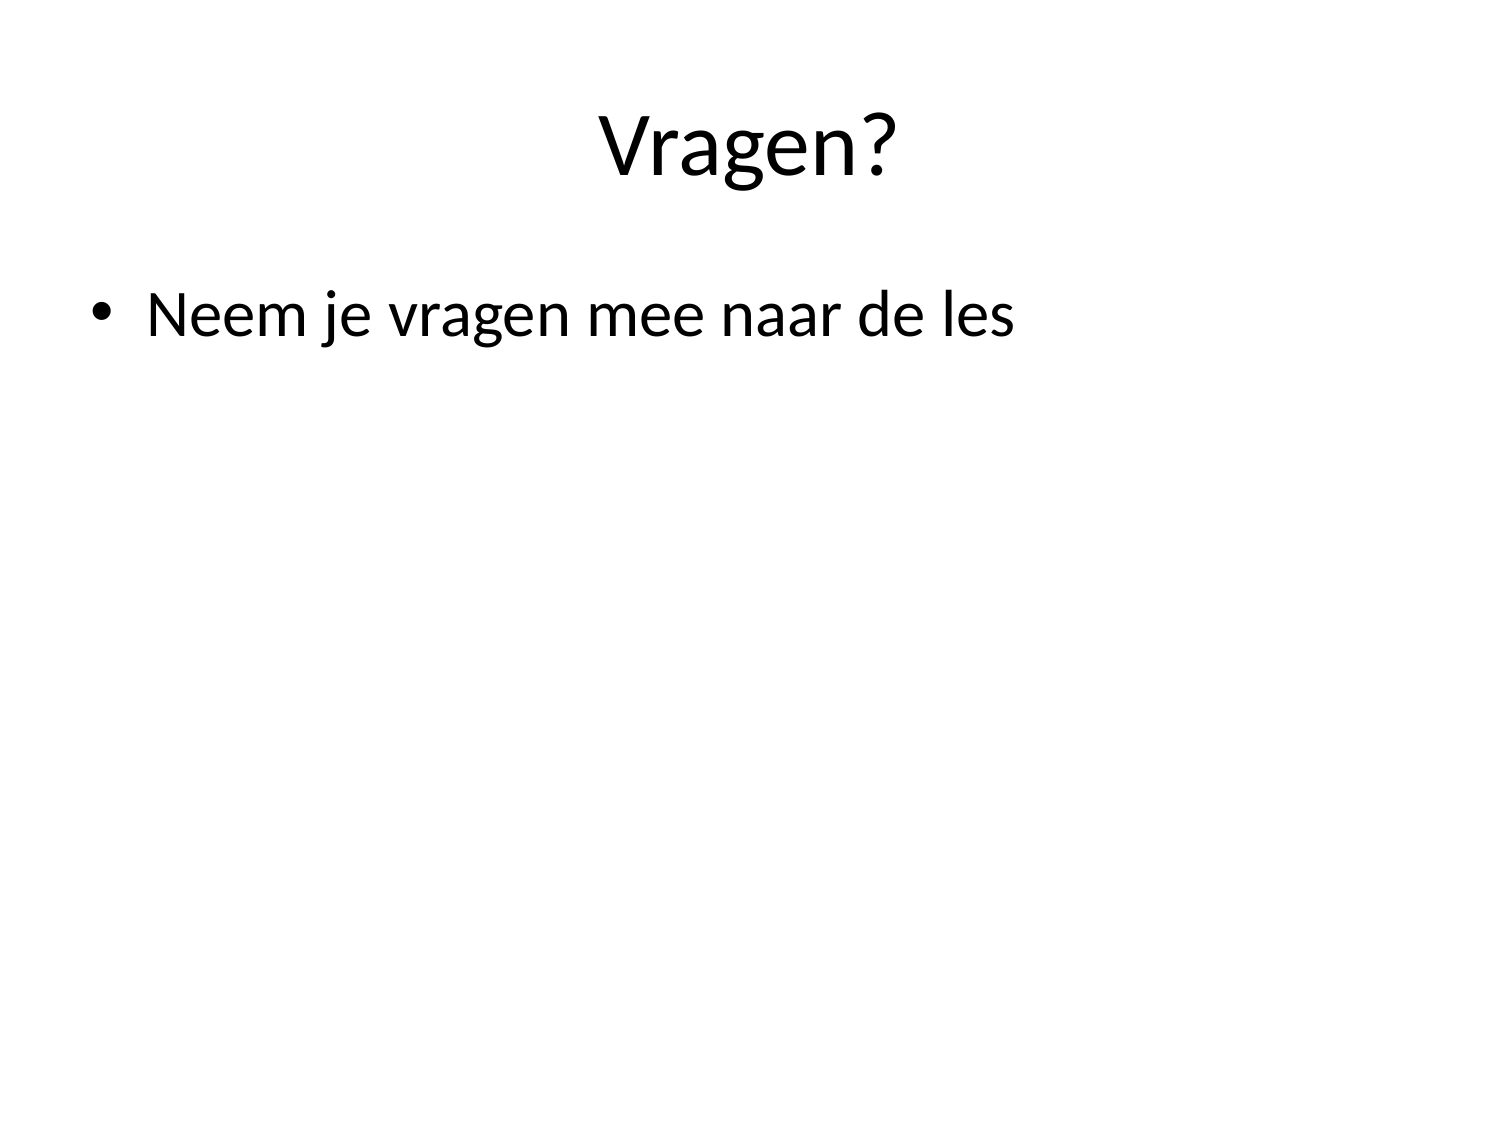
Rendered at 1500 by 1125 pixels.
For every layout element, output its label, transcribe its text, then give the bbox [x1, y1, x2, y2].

title Vragen? [75, 45, 1425, 233]
list Neem je vragen mee naar de les [75, 262, 1425, 1005]
